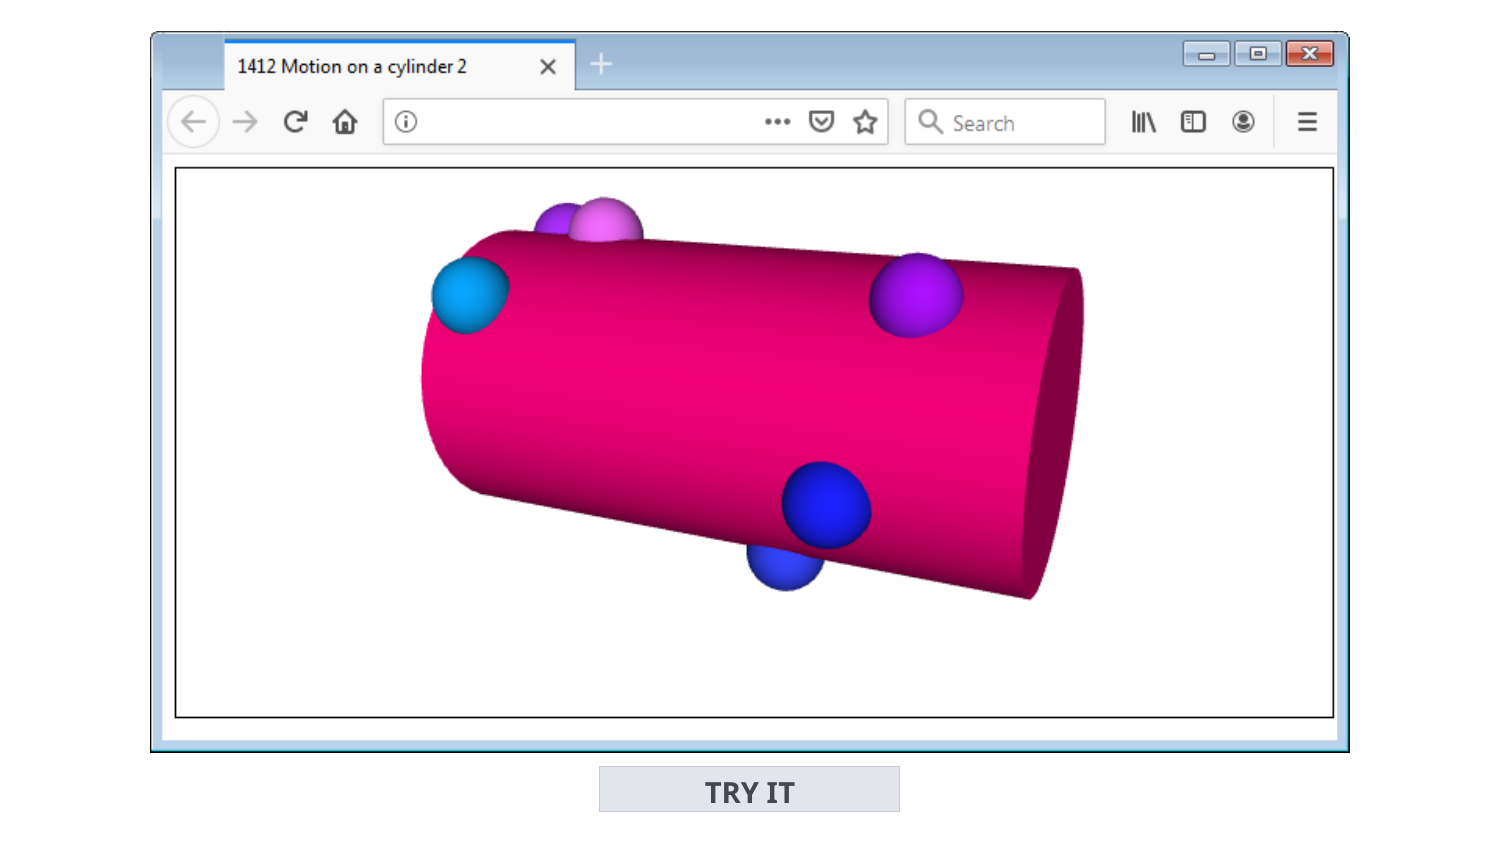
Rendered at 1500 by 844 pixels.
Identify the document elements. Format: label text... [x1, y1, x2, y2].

picture [149, 31, 1351, 753]
text_box TRY IT [599, 766, 900, 812]
